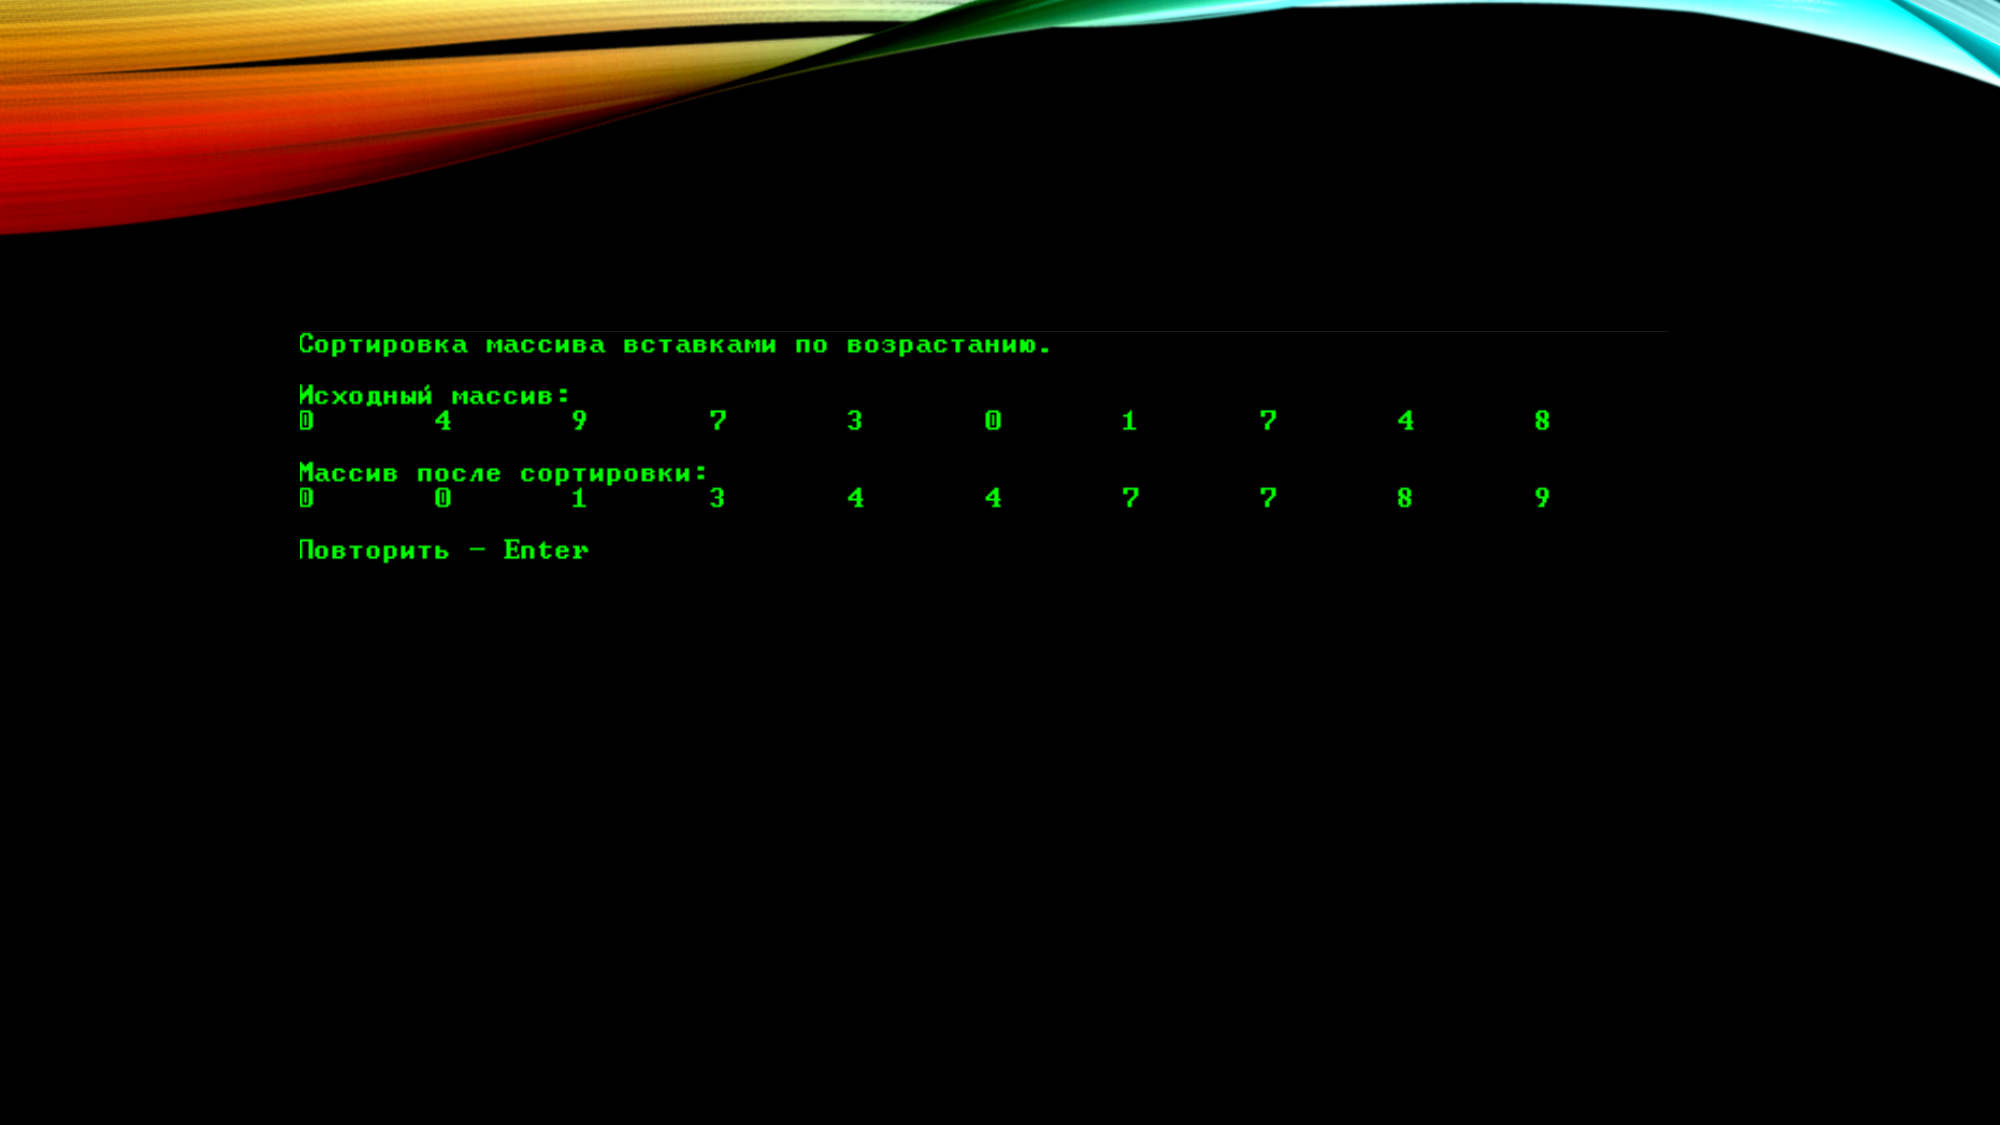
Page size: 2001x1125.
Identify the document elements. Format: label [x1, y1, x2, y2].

list [299, 331, 1670, 977]
picture [0, 0, 2000, 237]
